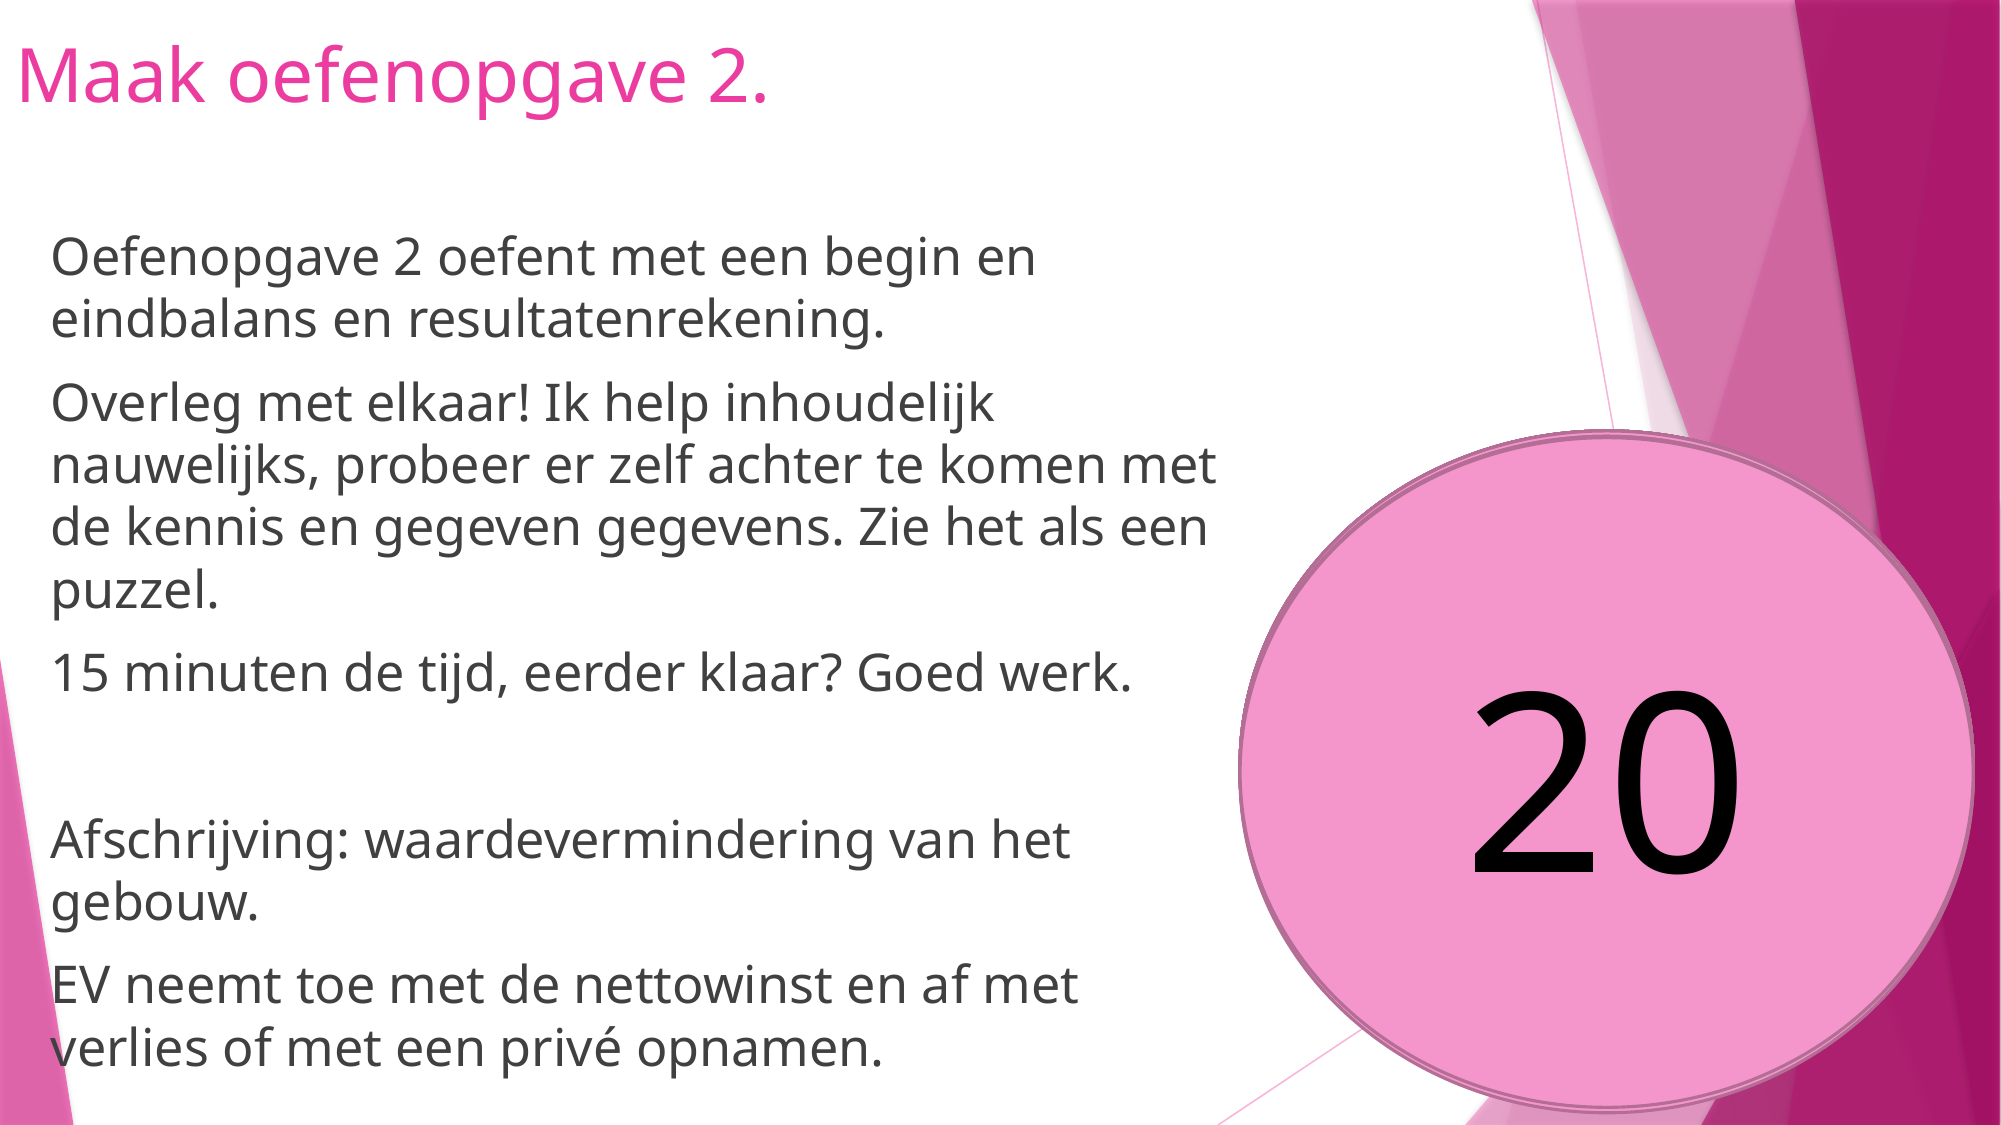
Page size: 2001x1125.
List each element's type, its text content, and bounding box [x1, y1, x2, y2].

title Maak oefenopgave 2. [0, 19, 1548, 317]
text_box 20 [1238, 436, 1975, 1109]
text_box 13 [1242, 429, 1972, 723]
text_box 19 [1242, 825, 1971, 1115]
list Oefenopgave 2 oefent met een begin en eindbalans en resultatenrekening. Overleg met elkaar! Ik help inhoudelijk nauwelijks, probeer er zelf achter te komen met de kennis en gegeven gegevens. Zie het als een puzzel. 15 minuten de tijd, eerder klaar? Goed werk. Afschrijving: waardevermindering van het gebouw. EV neemt toe met de nettowinst en af met verlies of met een privé opnamen. [35, 215, 1241, 1109]
